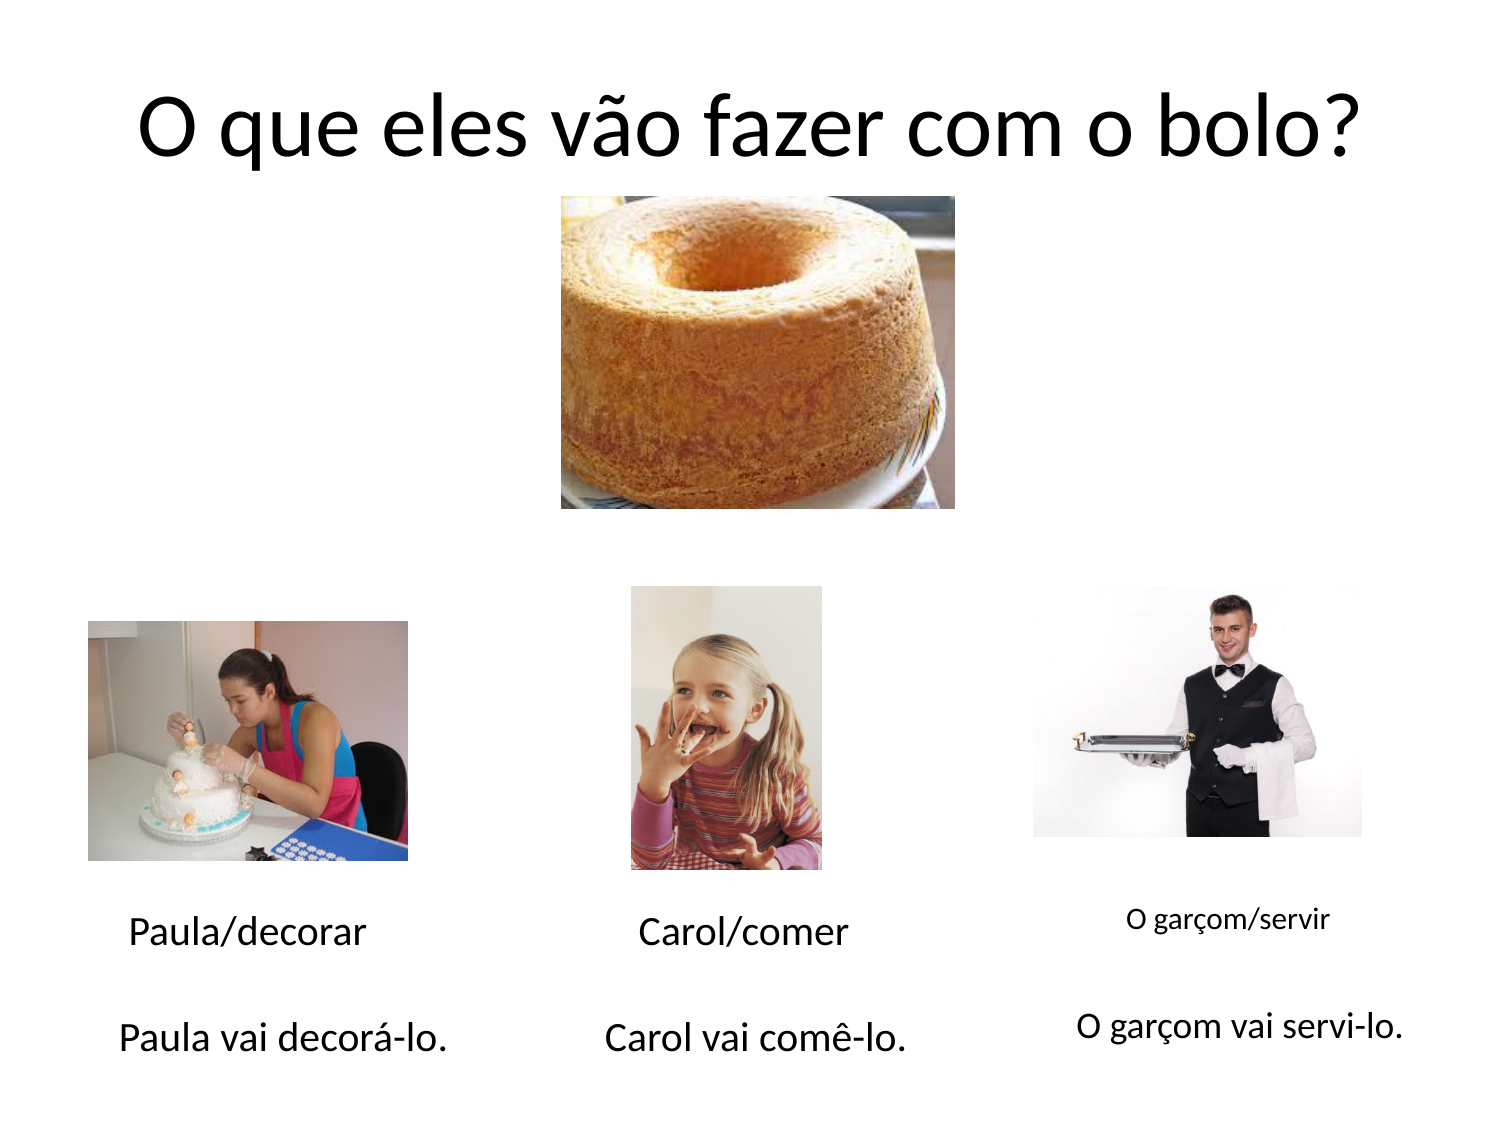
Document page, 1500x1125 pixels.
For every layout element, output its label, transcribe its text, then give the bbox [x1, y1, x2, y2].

text_box Carol vai comê-lo. [561, 999, 951, 1071]
picture [88, 621, 408, 861]
text_box O garçom vai servi-lo. [1045, 987, 1436, 1059]
text_box Paula vai decorá-lo. [88, 999, 479, 1071]
picture [560, 195, 955, 509]
text_box Paula/decorar [112, 893, 384, 965]
text_box O garçom/servir [1092, 881, 1365, 954]
picture [1033, 585, 1363, 837]
title O que eles vão fazer com o bolo? [76, 42, 1427, 198]
text_box Carol/comer [608, 893, 880, 965]
picture [631, 585, 822, 870]
